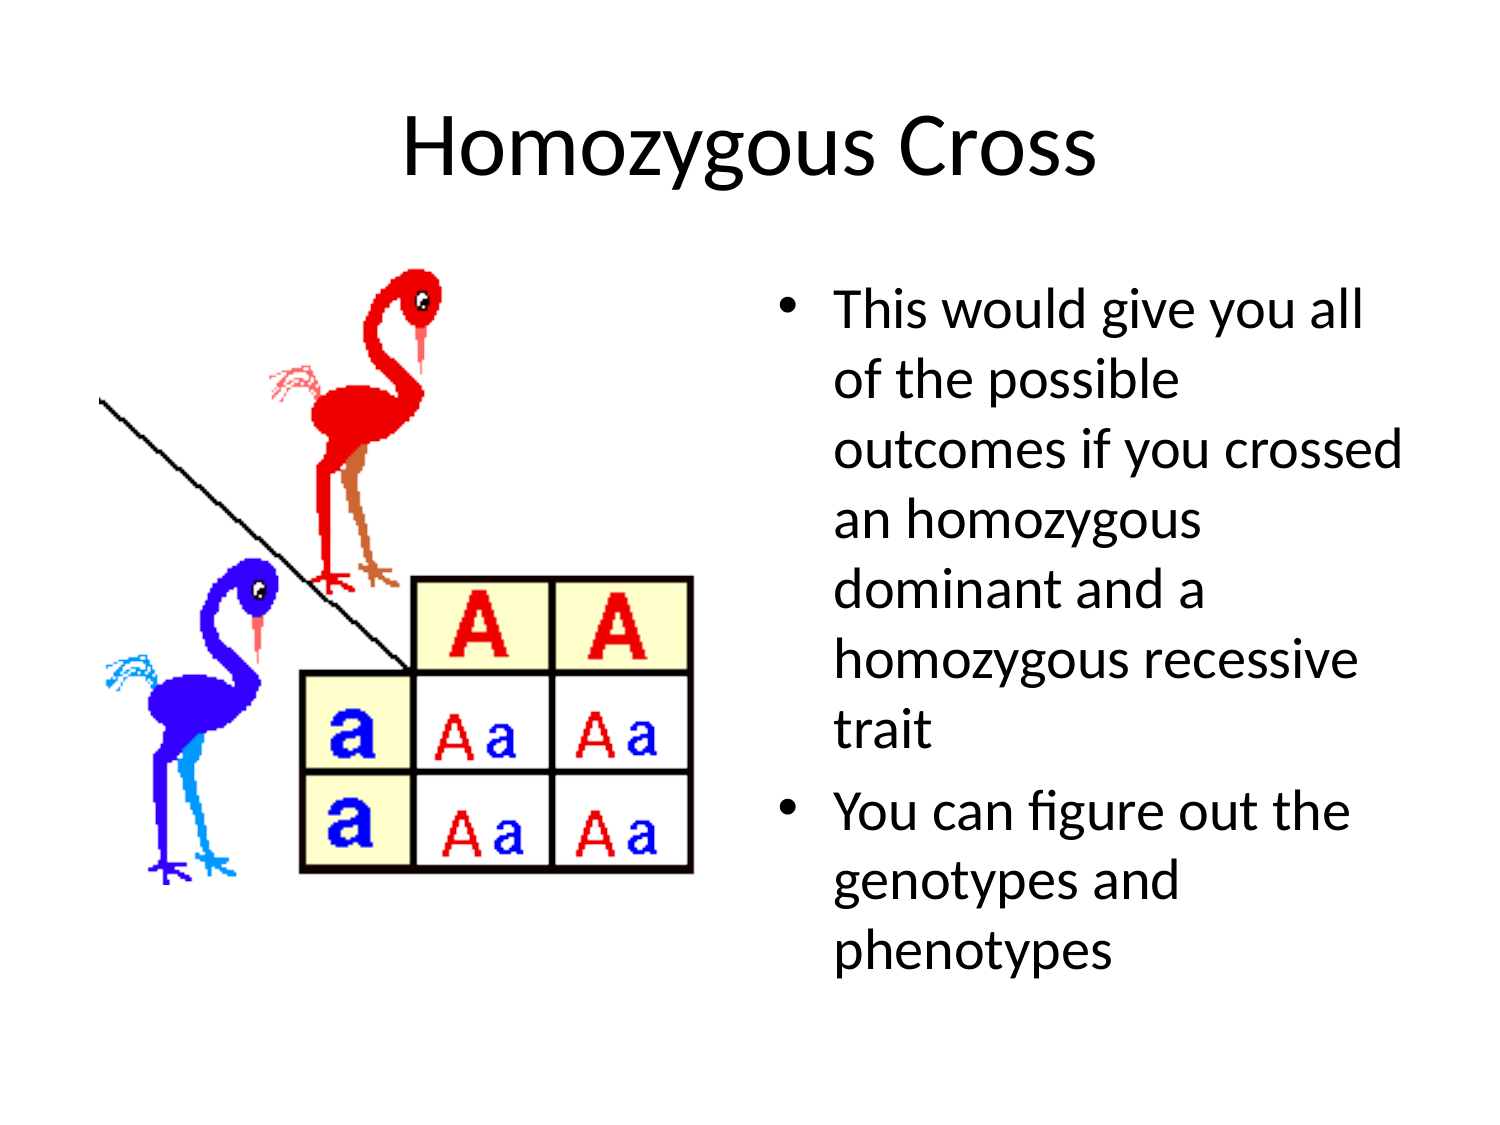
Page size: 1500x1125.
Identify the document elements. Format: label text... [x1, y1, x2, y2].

title Homozygous Cross [75, 45, 1425, 233]
list This would give you all of the possible outcomes if you crossed an homozygous dominant and a homozygous recessive trait You can figure out the genotypes and phenotypes [762, 262, 1425, 1005]
picture [99, 262, 701, 885]
